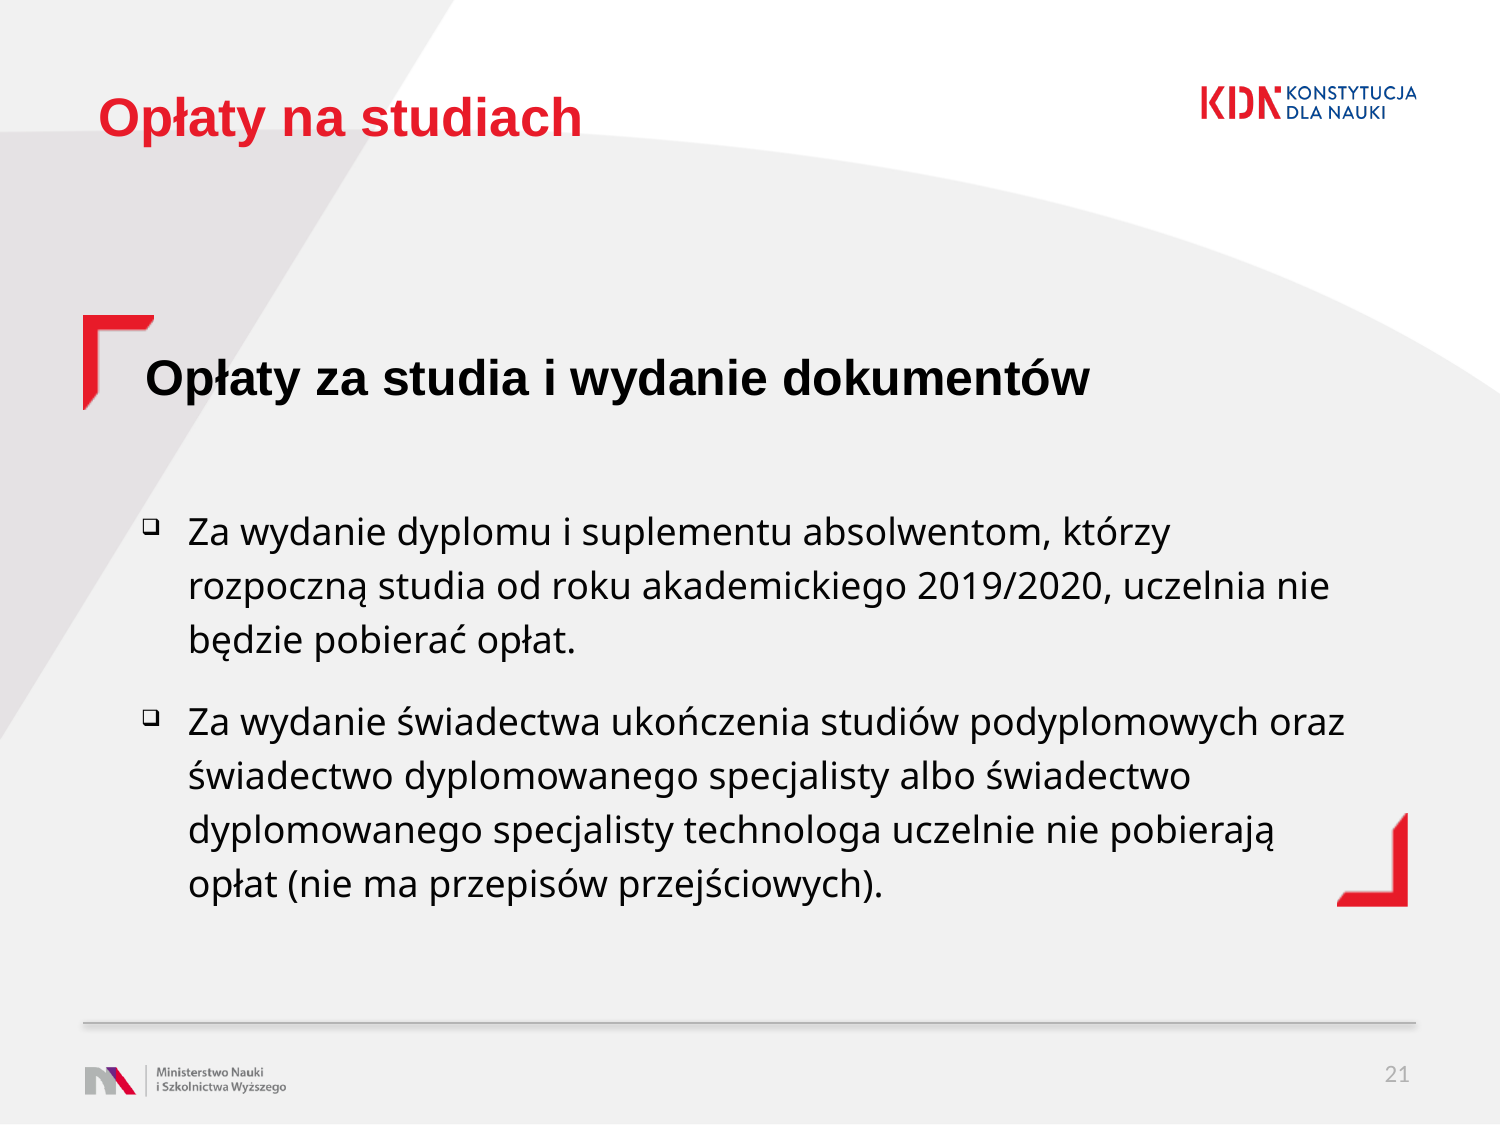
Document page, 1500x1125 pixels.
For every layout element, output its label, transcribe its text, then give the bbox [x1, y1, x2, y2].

title Opłaty na studiach [83, 74, 1170, 143]
picture [0, 0, 1500, 1125]
list Za wydanie dyplomu i suplementu absolwentom, którzy rozpoczną studia od roku akademickiego 2019/2020, uczelnia nie będzie pobierać opłat. Za wydanie świadectwa ukończenia studiów podyplomowych oraz świadectwo dyplomowanego specjalisty albo świadectwo dyplomowanego specjalisty technologa uczelnie nie pobierają opłat (nie ma przepisów przejściowych). [126, 491, 1377, 941]
text_box Opłaty za studia i wydanie dokumentów [130, 338, 1252, 413]
slide_number 21 [1074, 1042, 1425, 1103]
